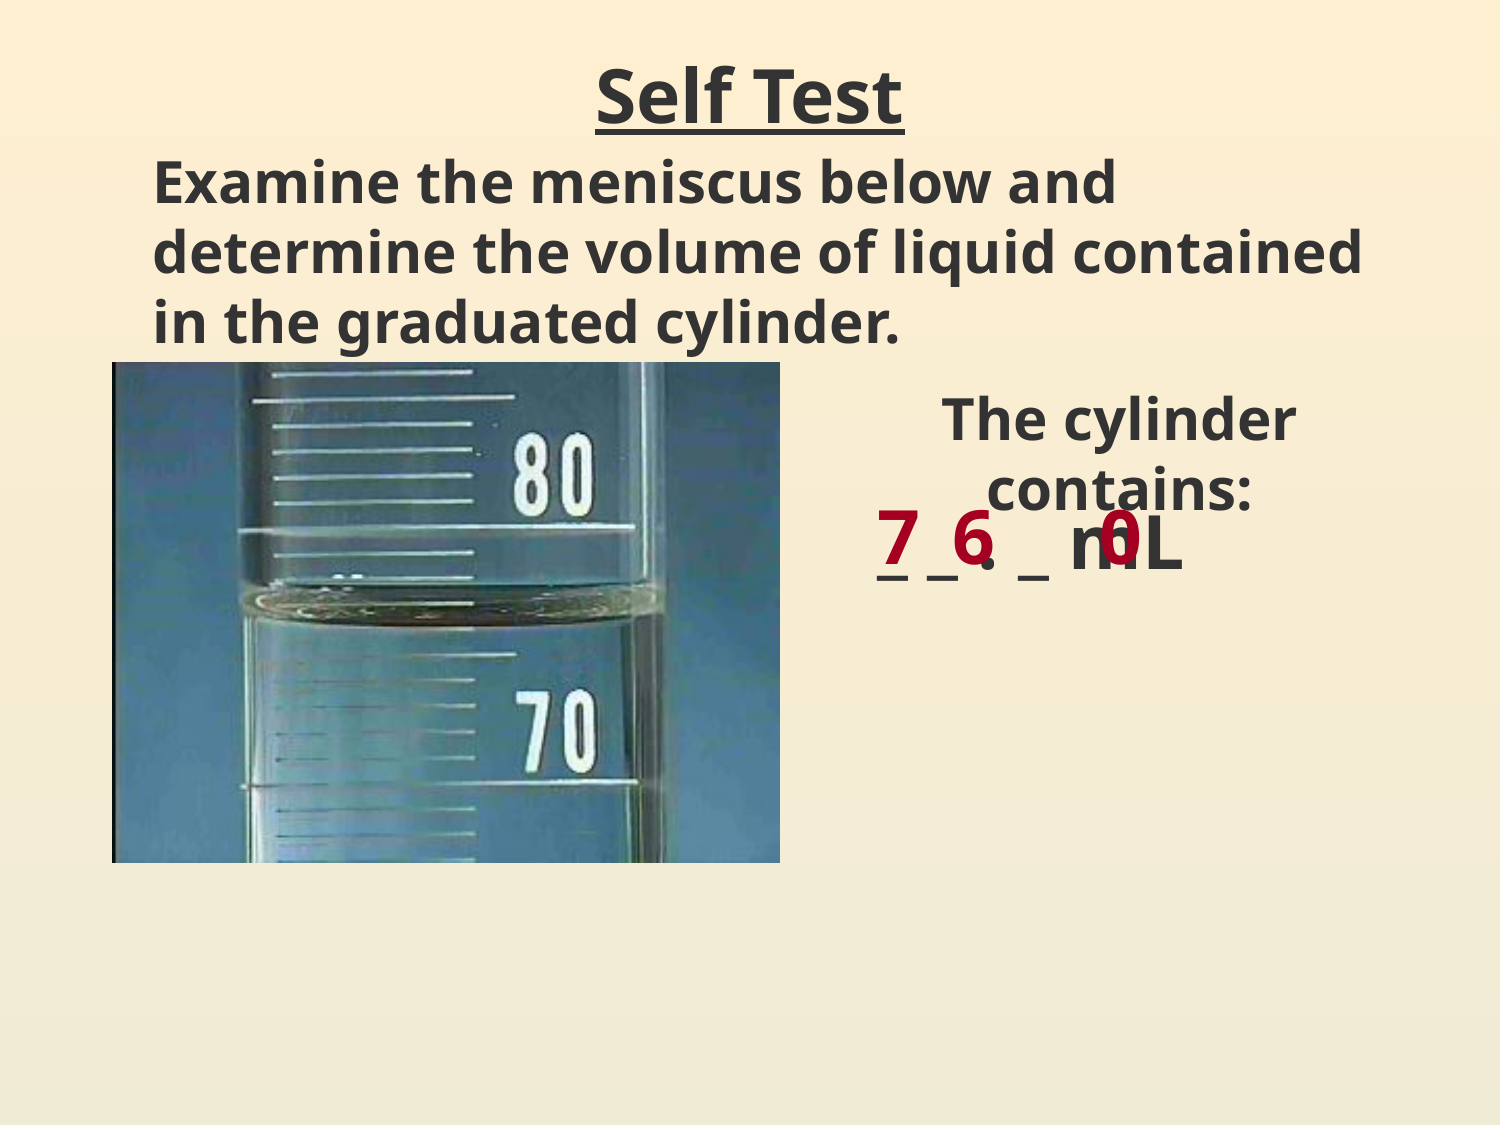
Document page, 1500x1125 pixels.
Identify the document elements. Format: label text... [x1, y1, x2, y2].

text_box Examine the meniscus below and determine the volume of liquid contained in the graduated cylinder. [137, 137, 1438, 363]
text_box 0 [1084, 482, 1163, 587]
picture [112, 362, 780, 863]
text_box _ _ . _ mL [862, 487, 1378, 593]
title Self Test [112, 37, 1388, 151]
text_box 7 [862, 482, 937, 587]
text_box 6 [937, 482, 1015, 587]
text_box The cylinder contains: [787, 374, 1453, 530]
